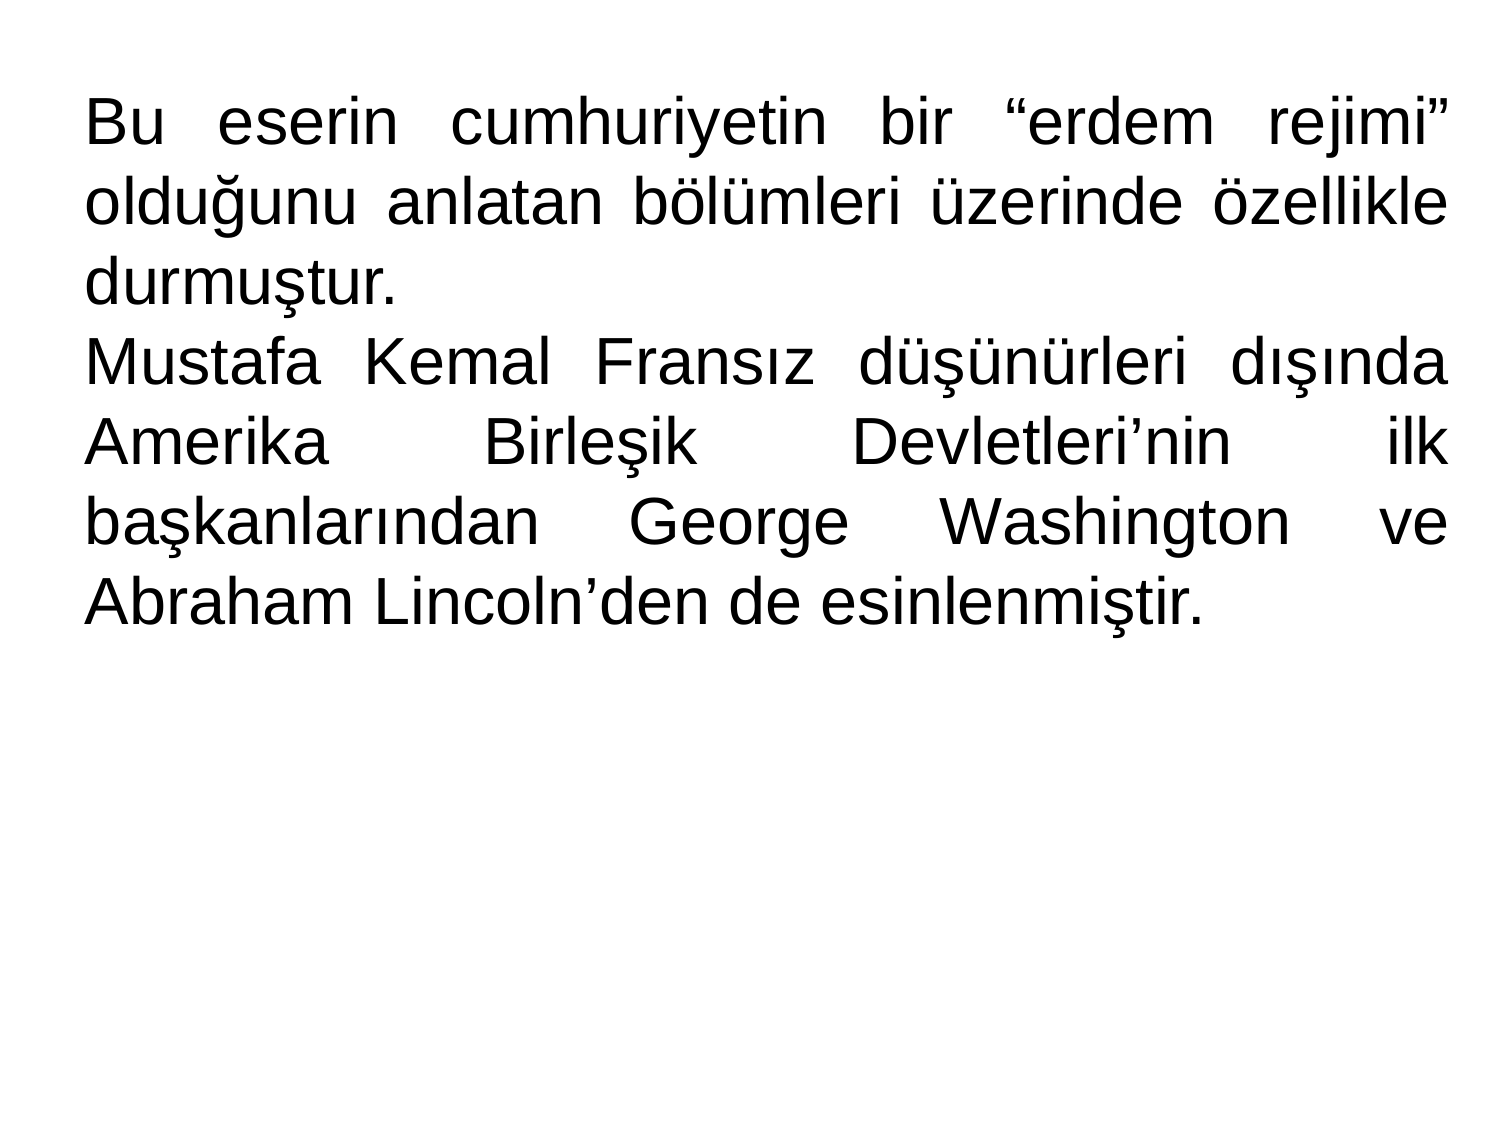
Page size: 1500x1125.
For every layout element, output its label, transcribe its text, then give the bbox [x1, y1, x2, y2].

text_box Bu eserin cumhuriyetin bir “erdem rejimi” olduğunu anlatan bölümleri üzerinde özellikle durmuştur. Mustafa Kemal Fransız düşünürleri dışında Amerika Birleşik Devletleri’nin ilk başkanlarından George Washington ve Abraham Lincoln’den de esinlenmiştir. [70, 70, 1465, 645]
